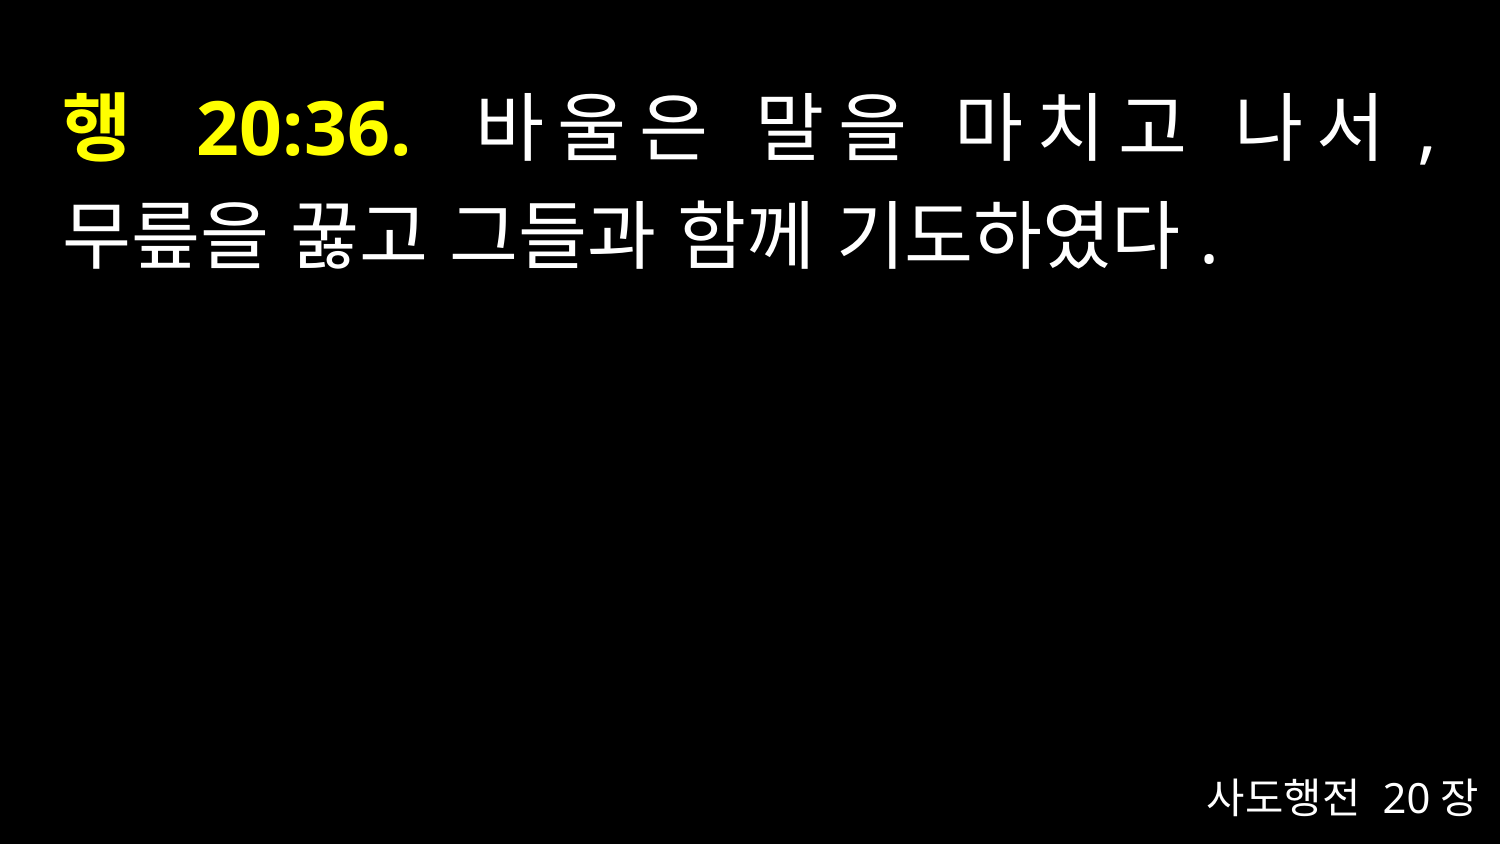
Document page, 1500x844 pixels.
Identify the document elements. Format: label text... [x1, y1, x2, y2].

title 행 20:36. 바울은 말을 마치고 나서, 무릎을 꿇고 그들과 함께 기도하였다. [0, 0, 1500, 844]
subtitle 사도행전 20장 [916, 770, 1500, 844]
